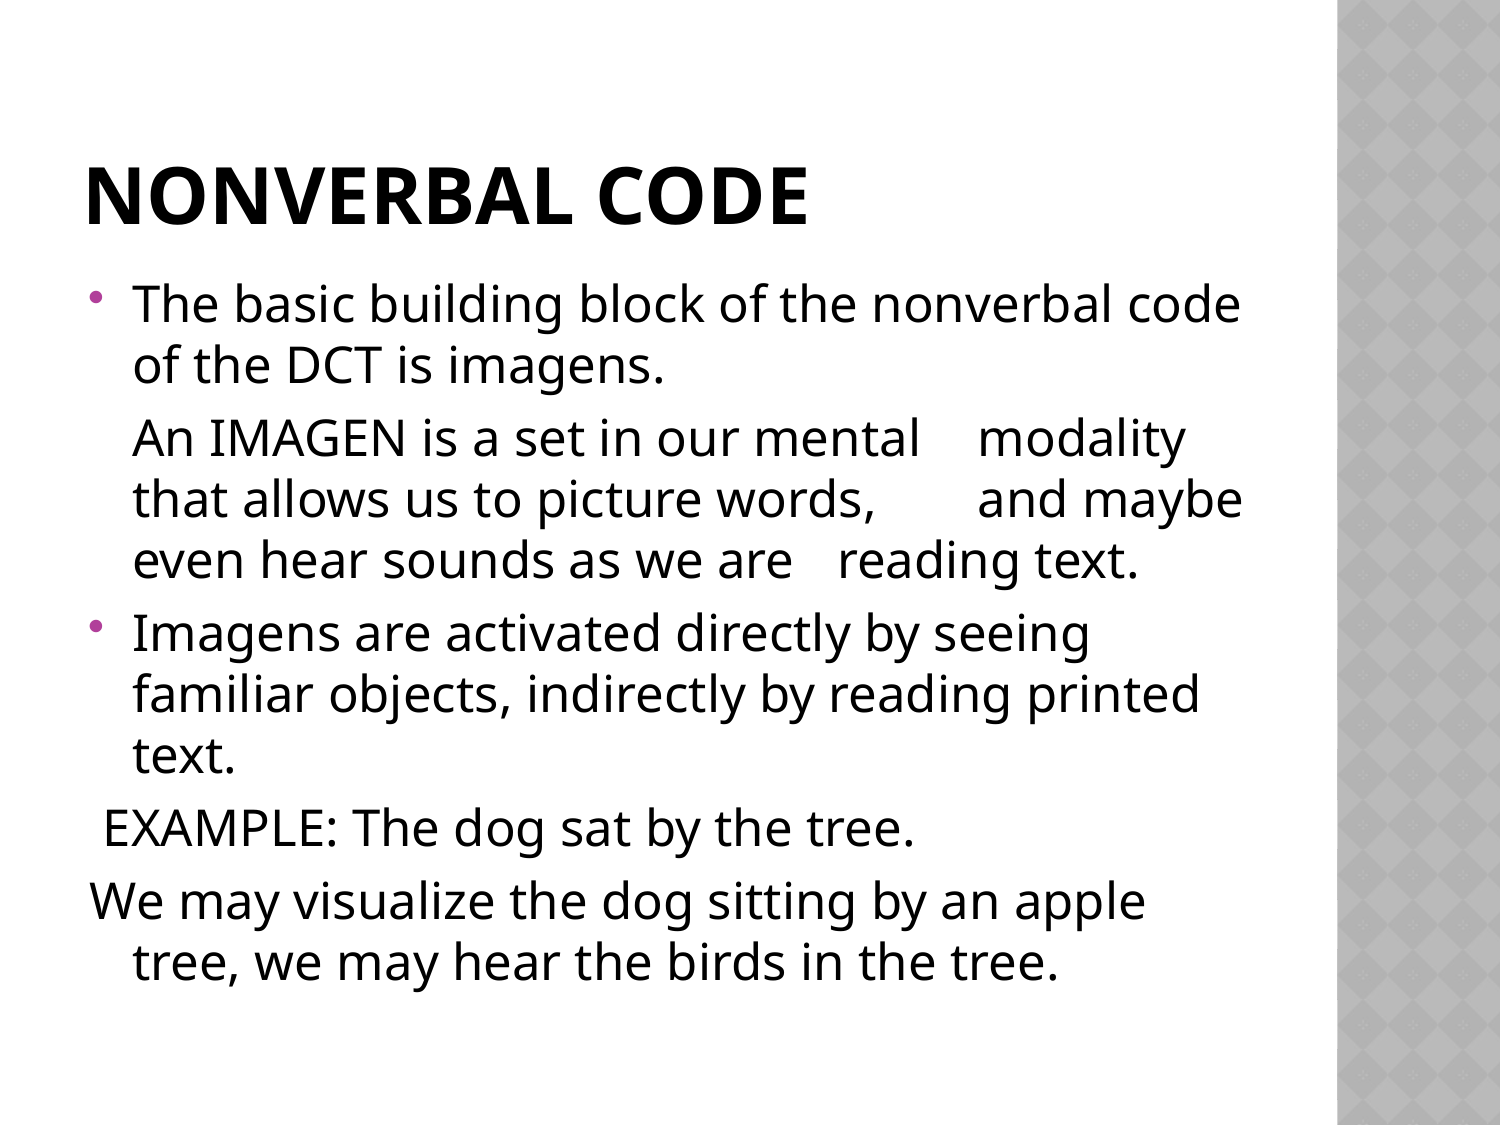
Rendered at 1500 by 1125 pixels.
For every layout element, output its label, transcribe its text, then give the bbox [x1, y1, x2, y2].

title Nonverbal code [75, 52, 1263, 240]
list The basic building block of the nonverbal code of the DCT is imagens. An IMAGEN is a set in our mental modality that allows us to picture words, and maybe even hear sounds as we are reading text. Imagens are activated directly by seeing familiar objects, indirectly by reading printed text. EXAMPLE: The dog sat by the tree. We may visualize the dog sitting by an apple tree, we may hear the birds in the tree. [75, 264, 1263, 1059]
